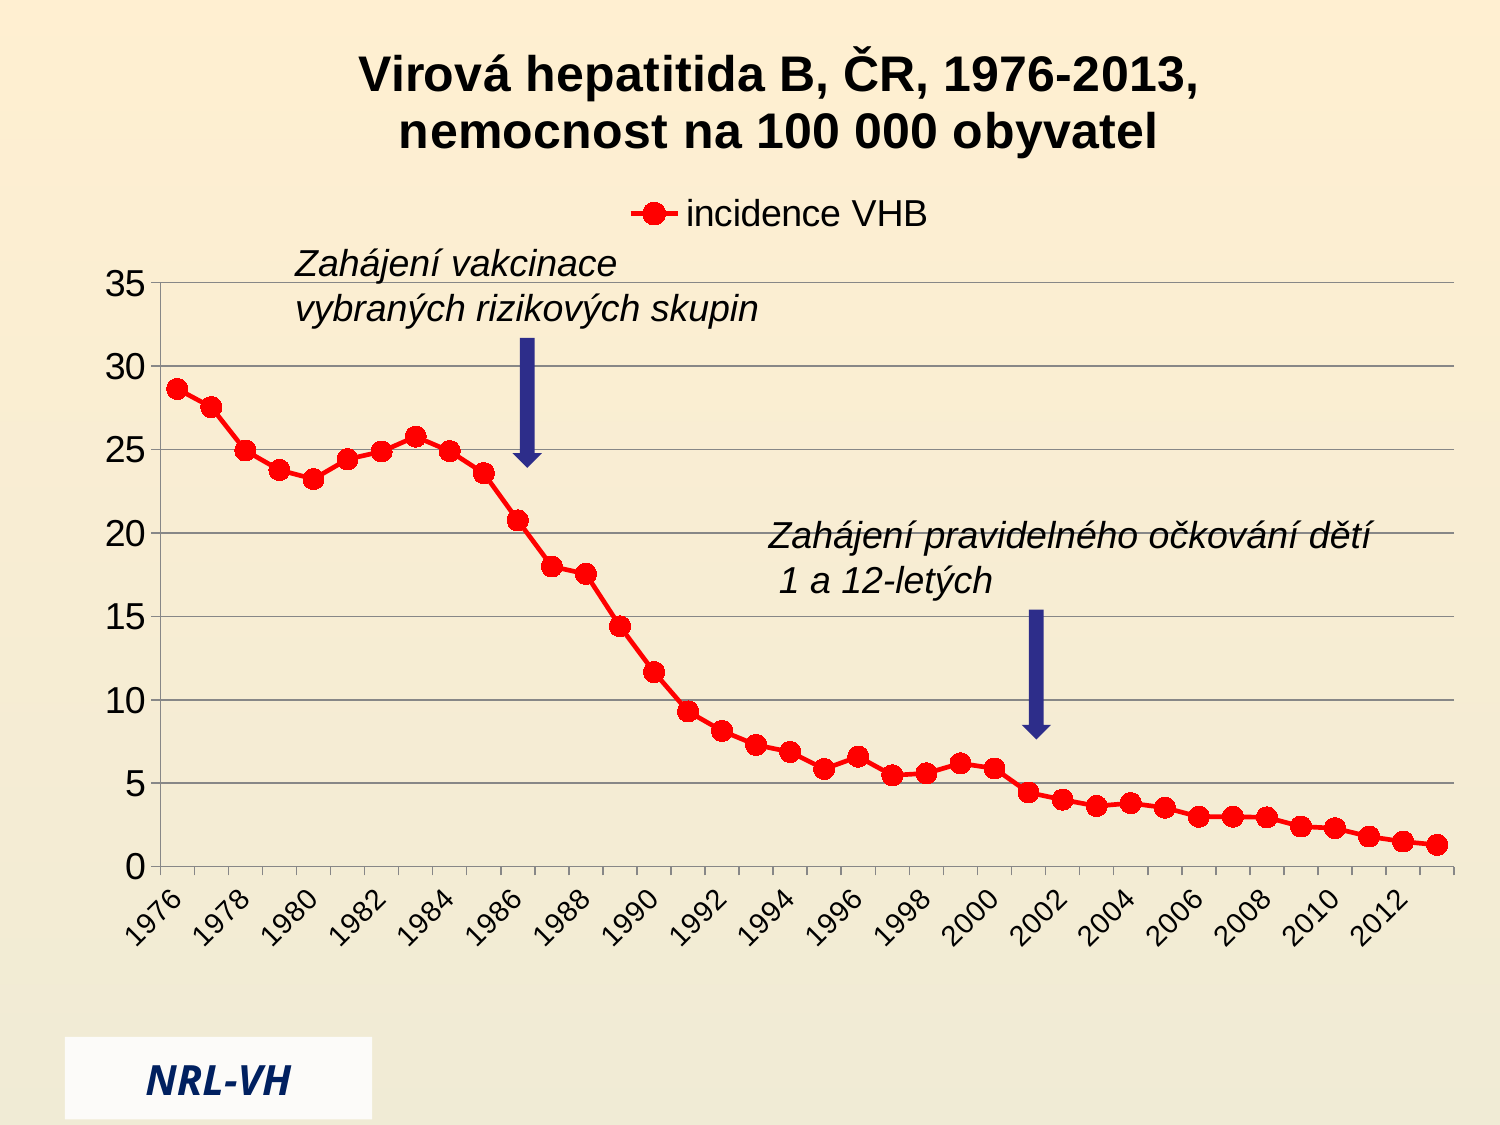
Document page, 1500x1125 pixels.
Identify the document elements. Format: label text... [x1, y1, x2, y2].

text_box NRL-VH [63, 1035, 374, 1122]
chart [76, 3, 1483, 973]
